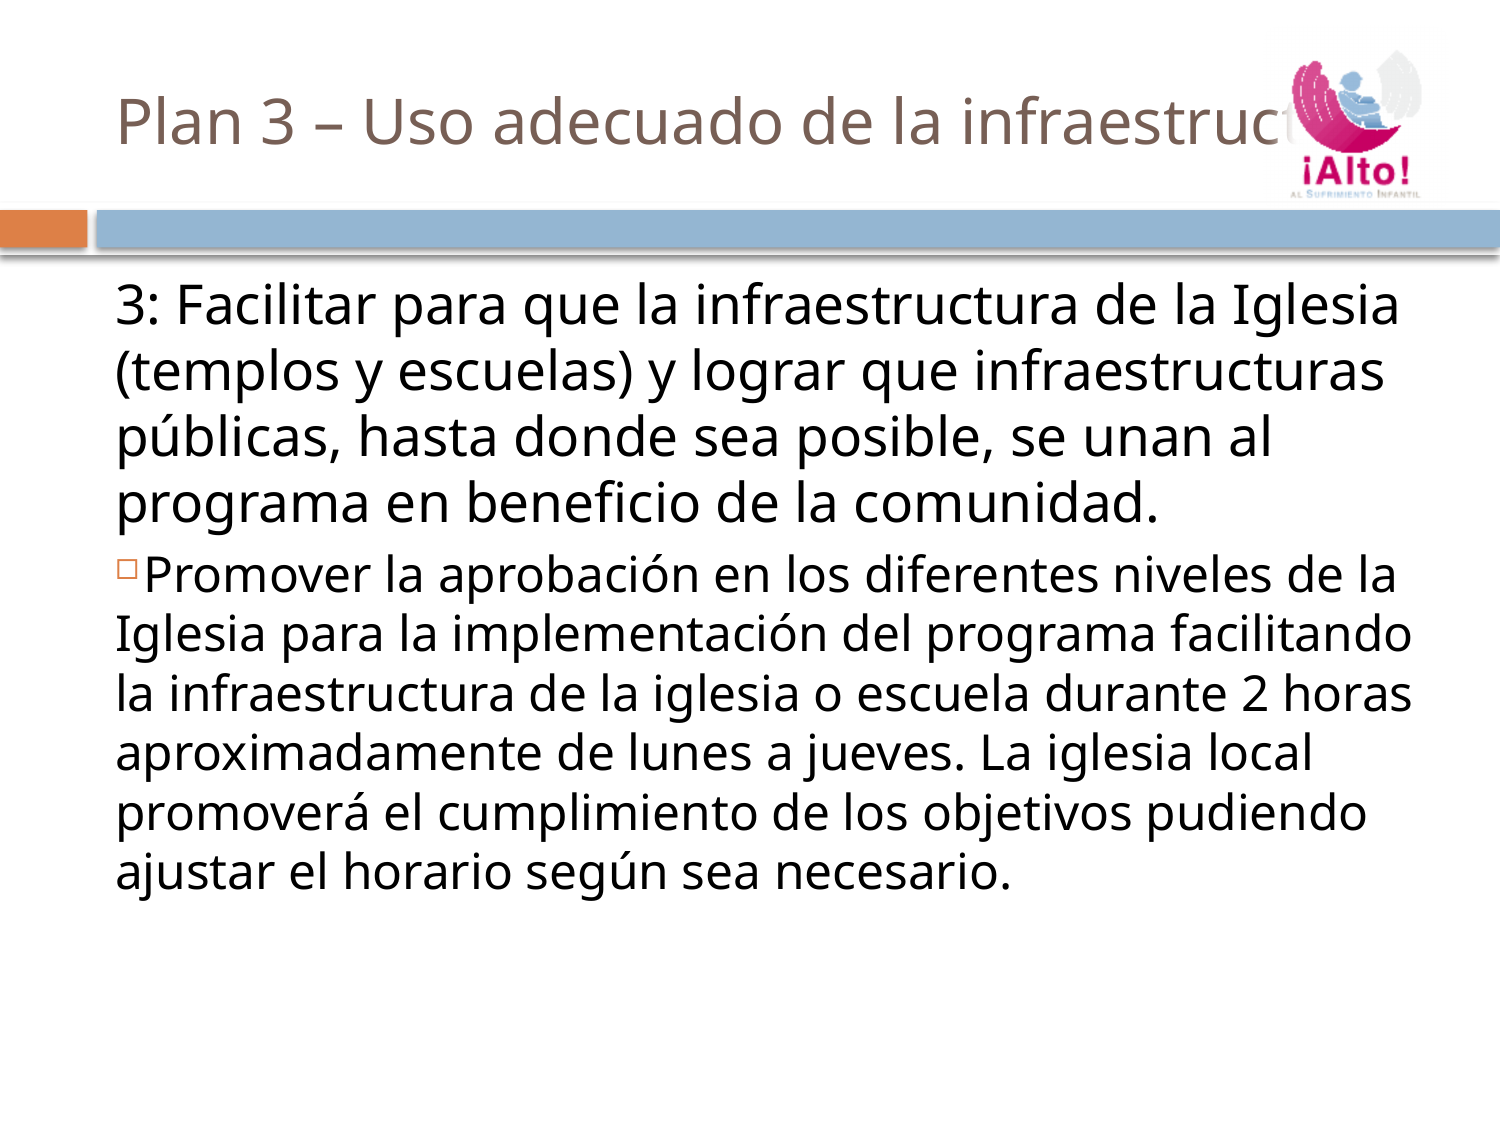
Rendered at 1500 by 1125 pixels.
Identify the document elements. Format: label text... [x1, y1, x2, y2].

picture [1262, 24, 1451, 213]
title Plan 3 – Uso adecuado de la infraestructura [100, 37, 1256, 200]
list 3: Facilitar para que la infraestructura de la Iglesia (templos y escuelas) y lograr que infraestructuras públicas, hasta donde sea posible, se unan al programa en beneficio de la comunidad. Promover la aprobación en los diferentes niveles de la Iglesia para la implementación del programa facilitando la infraestructura de la iglesia o escuela durante 2 horas aproximadamente de lunes a jueves. La iglesia local promoverá el cumplimiento de los objetivos pudiendo ajustar el horario según sea necesario. [100, 262, 1438, 1000]
